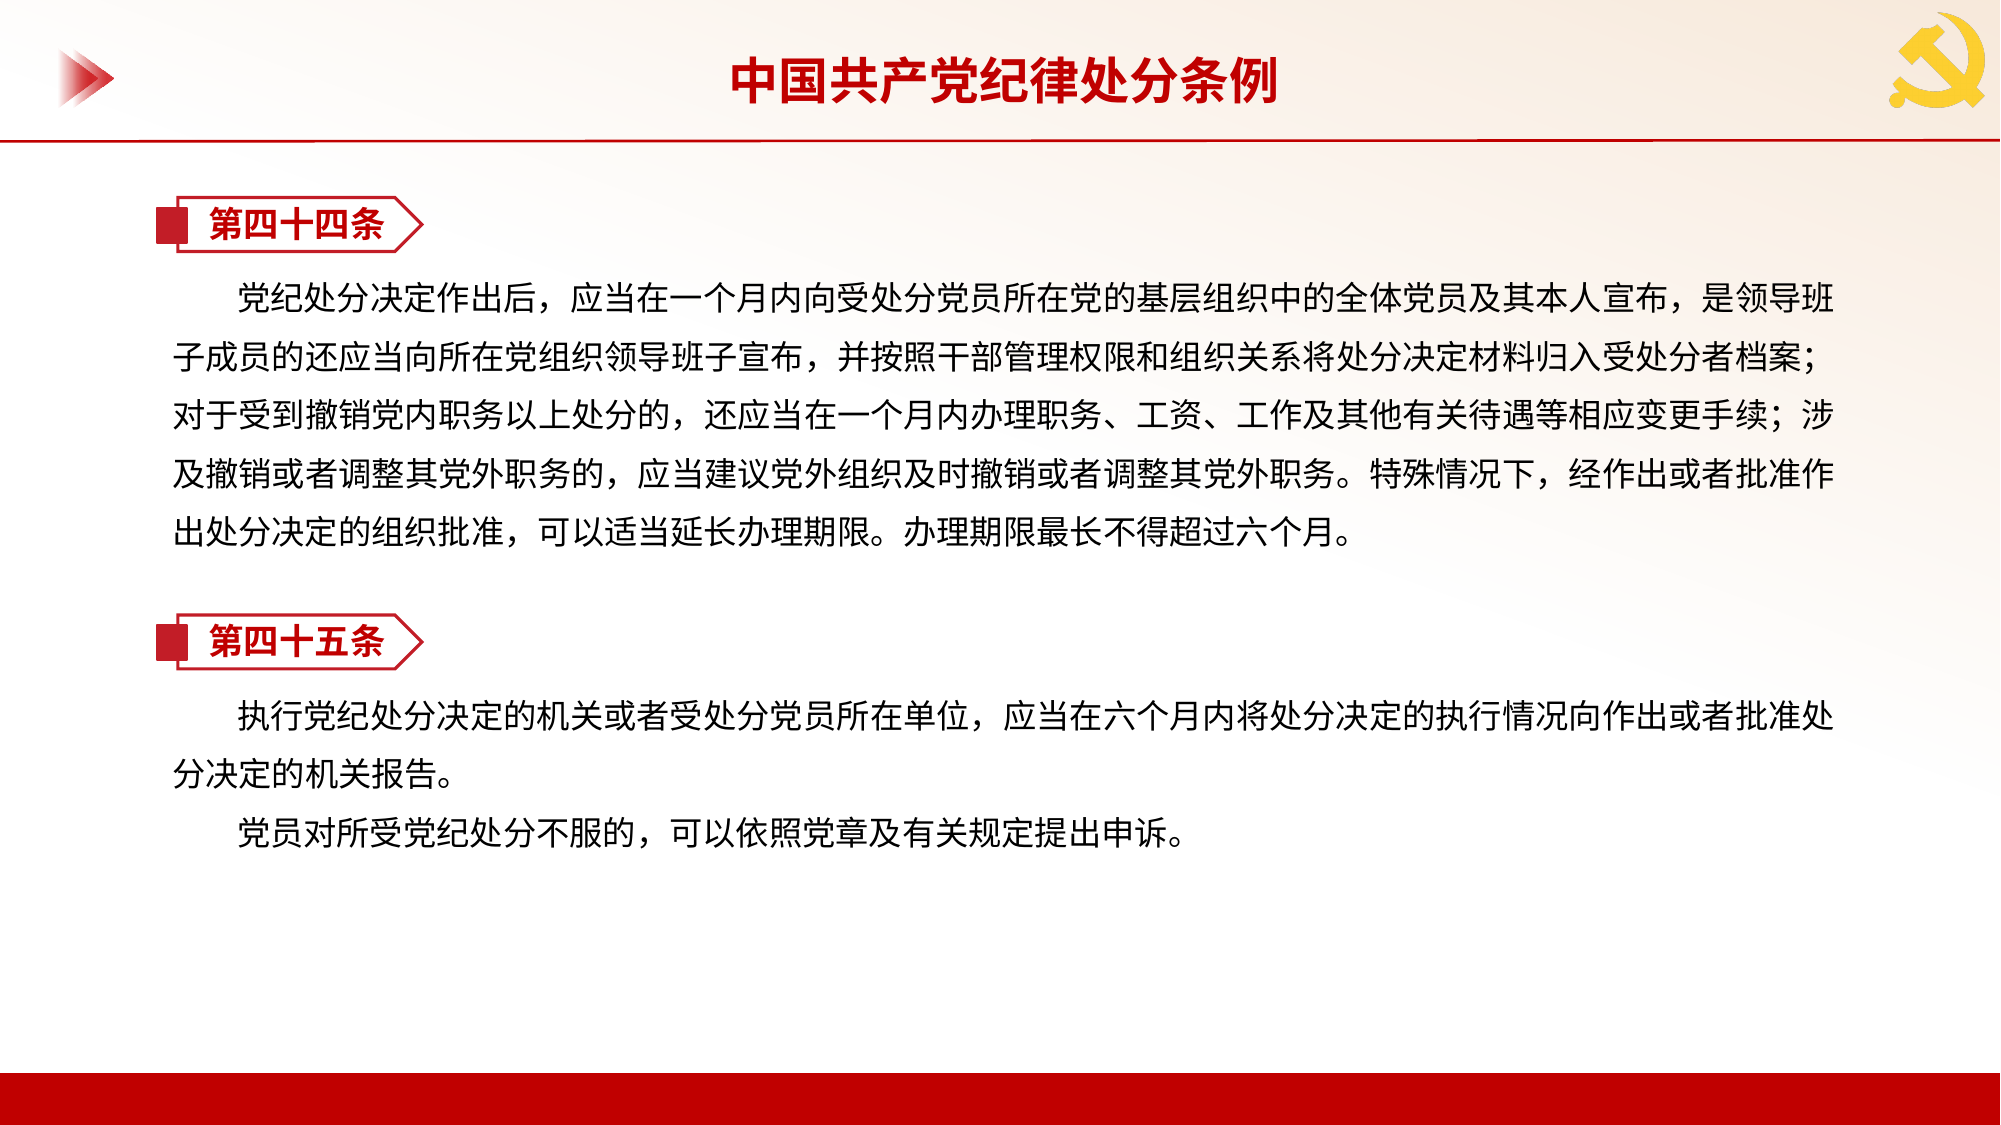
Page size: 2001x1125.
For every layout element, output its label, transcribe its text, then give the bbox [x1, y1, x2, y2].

picture [1889, 12, 1985, 108]
text_box [0, 1072, 2000, 1125]
text_box 中国共产党纪律处分条例 [303, 29, 1705, 117]
text_box 党纪处分决定作出后，应当在一个月内向受处分党员所在党的基层组织中的全体党员及其本人宣布，是领导班子成员的还应当向所在党组织领导班子宣布，并按照干部管理权限和组织关系将处分决定材料归入受处分者档案；对于受到撤销党内职务以上处分的，还应当在一个月内办理职务、工资、工作及其他有关待遇等相应变更手续；涉及撤销或者调整其党外职务的，应当建议党外组织及时撤销或者调整其党外职务。特殊情况下，经作出或者批准作出处分决定的组织批准，可以适当延长办理期限。办理期限最长不得超过六个月。 [157, 251, 1850, 334]
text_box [156, 611, 422, 670]
text_box 执行党纪处分决定的机关或者受处分党员所在单位，应当在六个月内将处分决定的执行情况向作出或者批准处分决定的机关报告。 党员对所受党纪处分不服的，可以依照党章及有关规定提出申诉。 [157, 669, 1850, 817]
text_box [156, 194, 422, 253]
